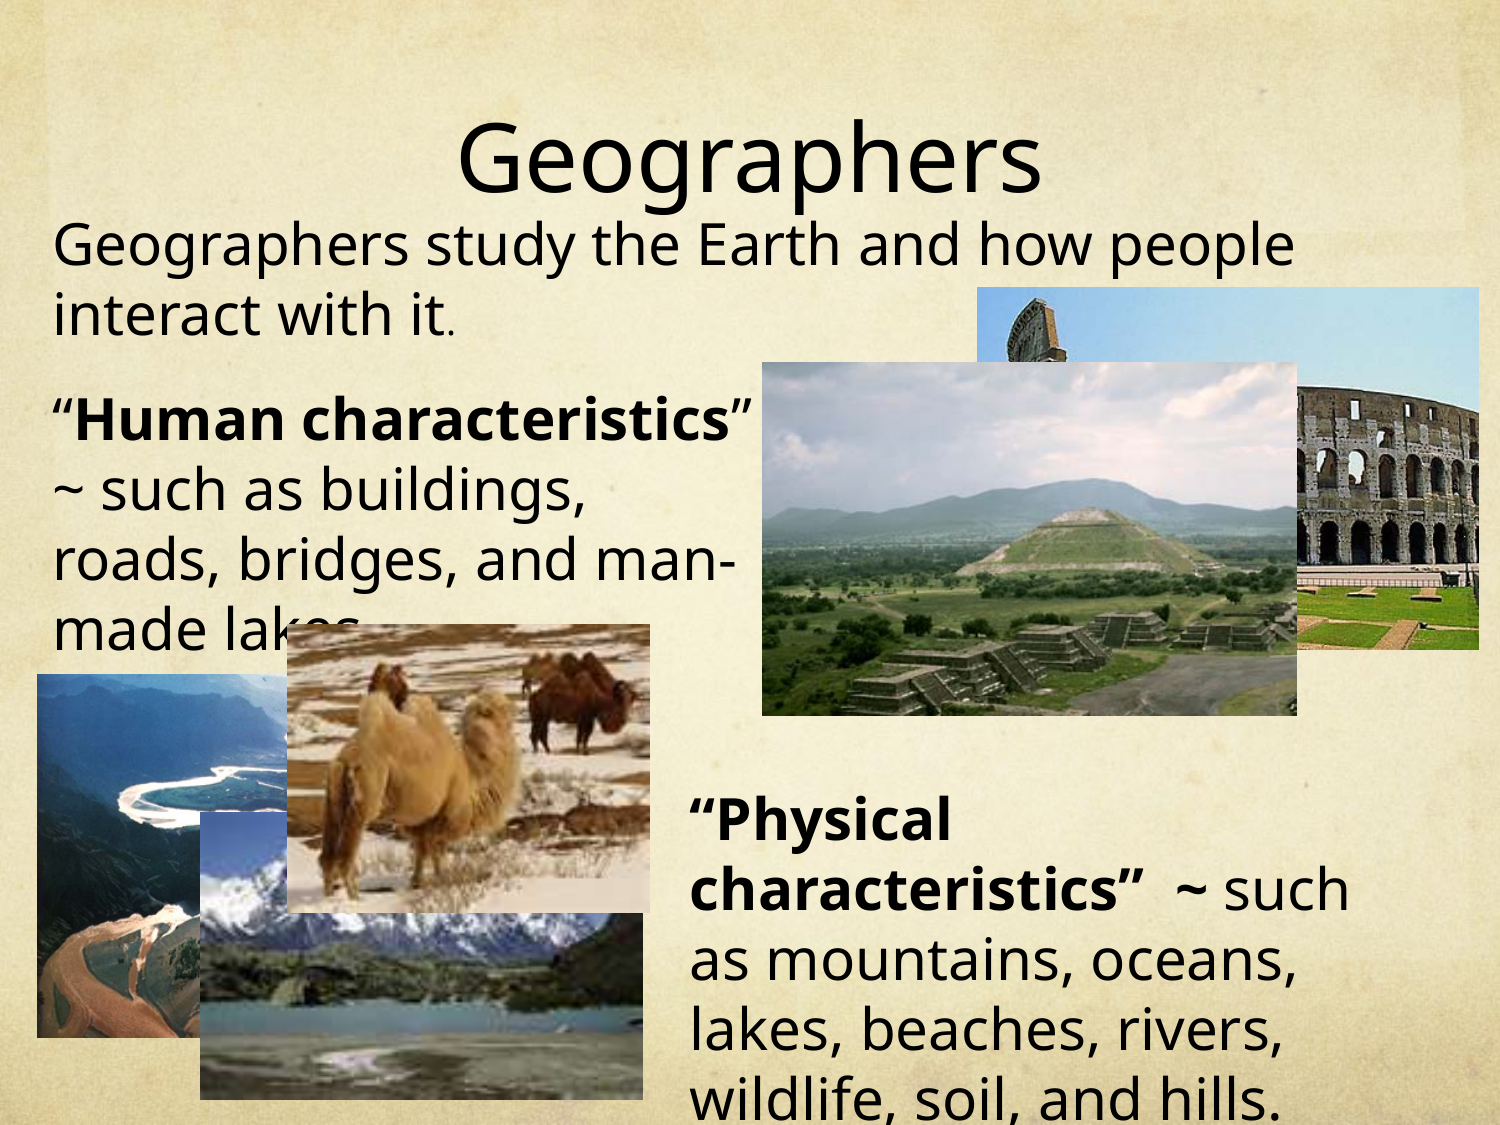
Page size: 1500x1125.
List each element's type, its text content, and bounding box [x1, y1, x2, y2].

text_box “Human characteristics” ~ such as buildings, roads, bridges, and man-made lakes. [37, 374, 749, 670]
picture [0, 0, 1500, 1125]
text_box Geographers study the Earth and how people interact with it. [37, 199, 1450, 355]
title Geographers [150, 82, 1350, 199]
text_box “Physical characteristics” ~ such as mountains, oceans, lakes, beaches, rivers, wildlife, soil, and hills. [674, 774, 1425, 1125]
